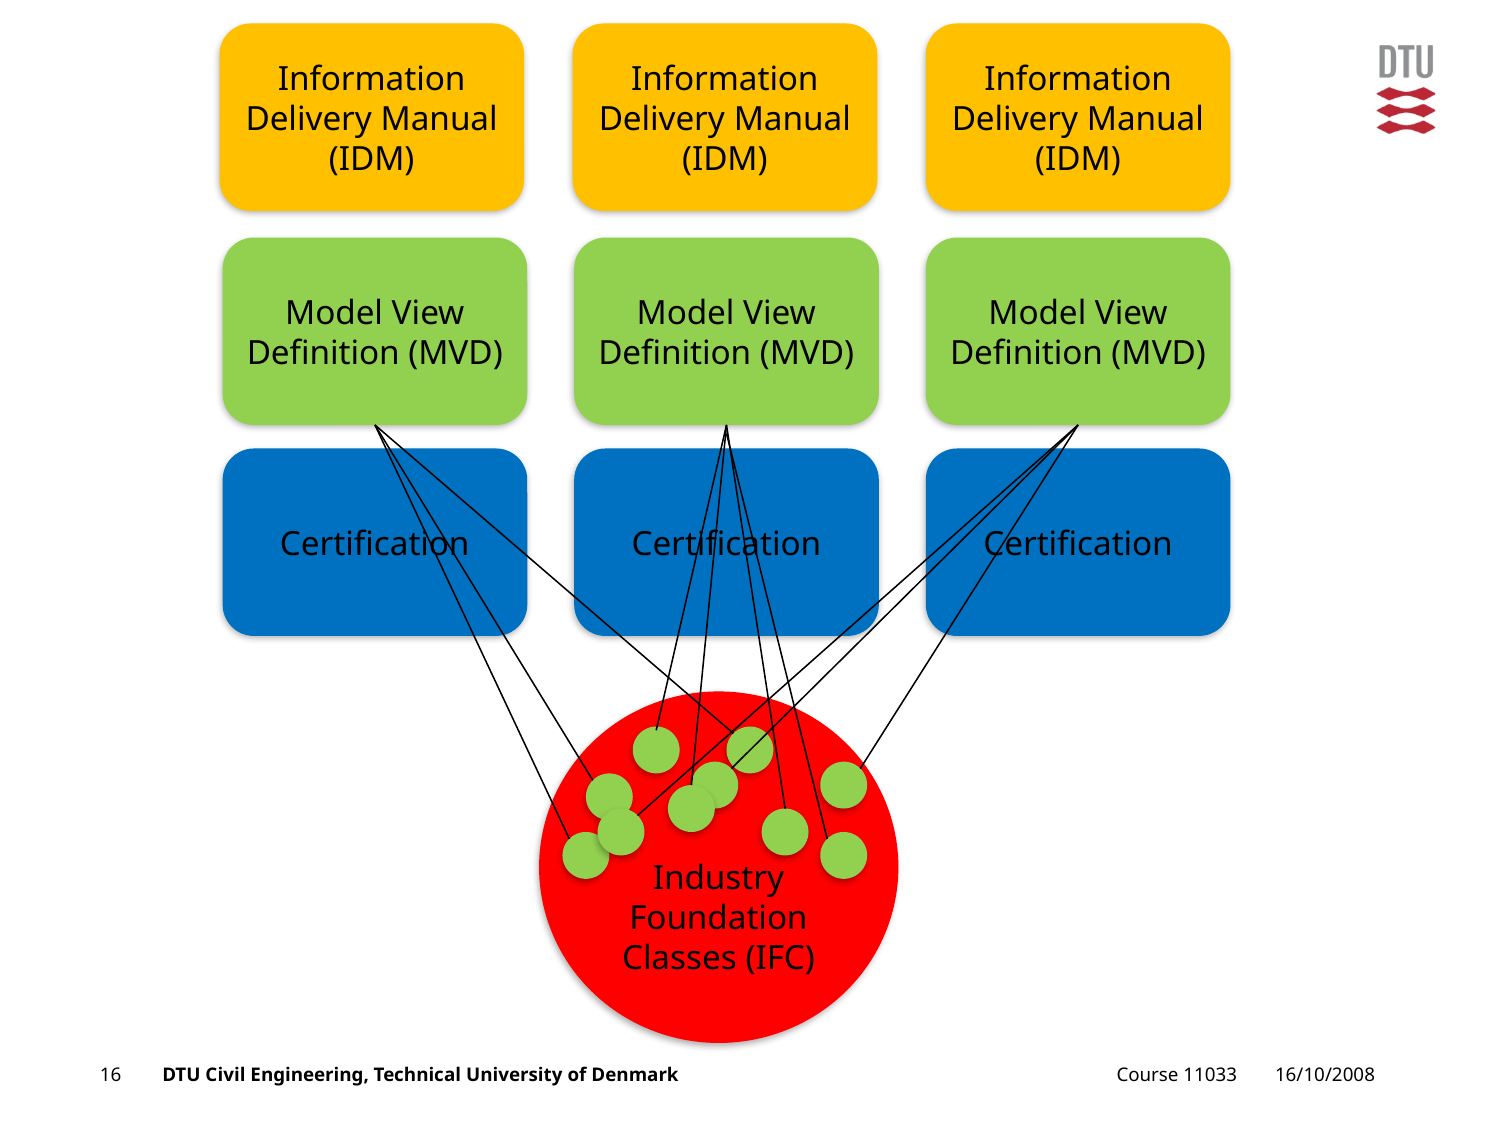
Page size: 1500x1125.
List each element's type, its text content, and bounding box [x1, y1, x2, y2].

text_box Information Delivery Manual (IDM) [217, 21, 527, 214]
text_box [573, 237, 880, 880]
picture [1356, 45, 1436, 134]
text_box Industry Foundation Classes (IFC) [540, 864, 899, 1043]
text_box Information Delivery Manual (IDM) [923, 21, 1233, 214]
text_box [222, 237, 571, 880]
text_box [881, 237, 1231, 856]
text_box Information Delivery Manual (IDM) [570, 21, 880, 214]
